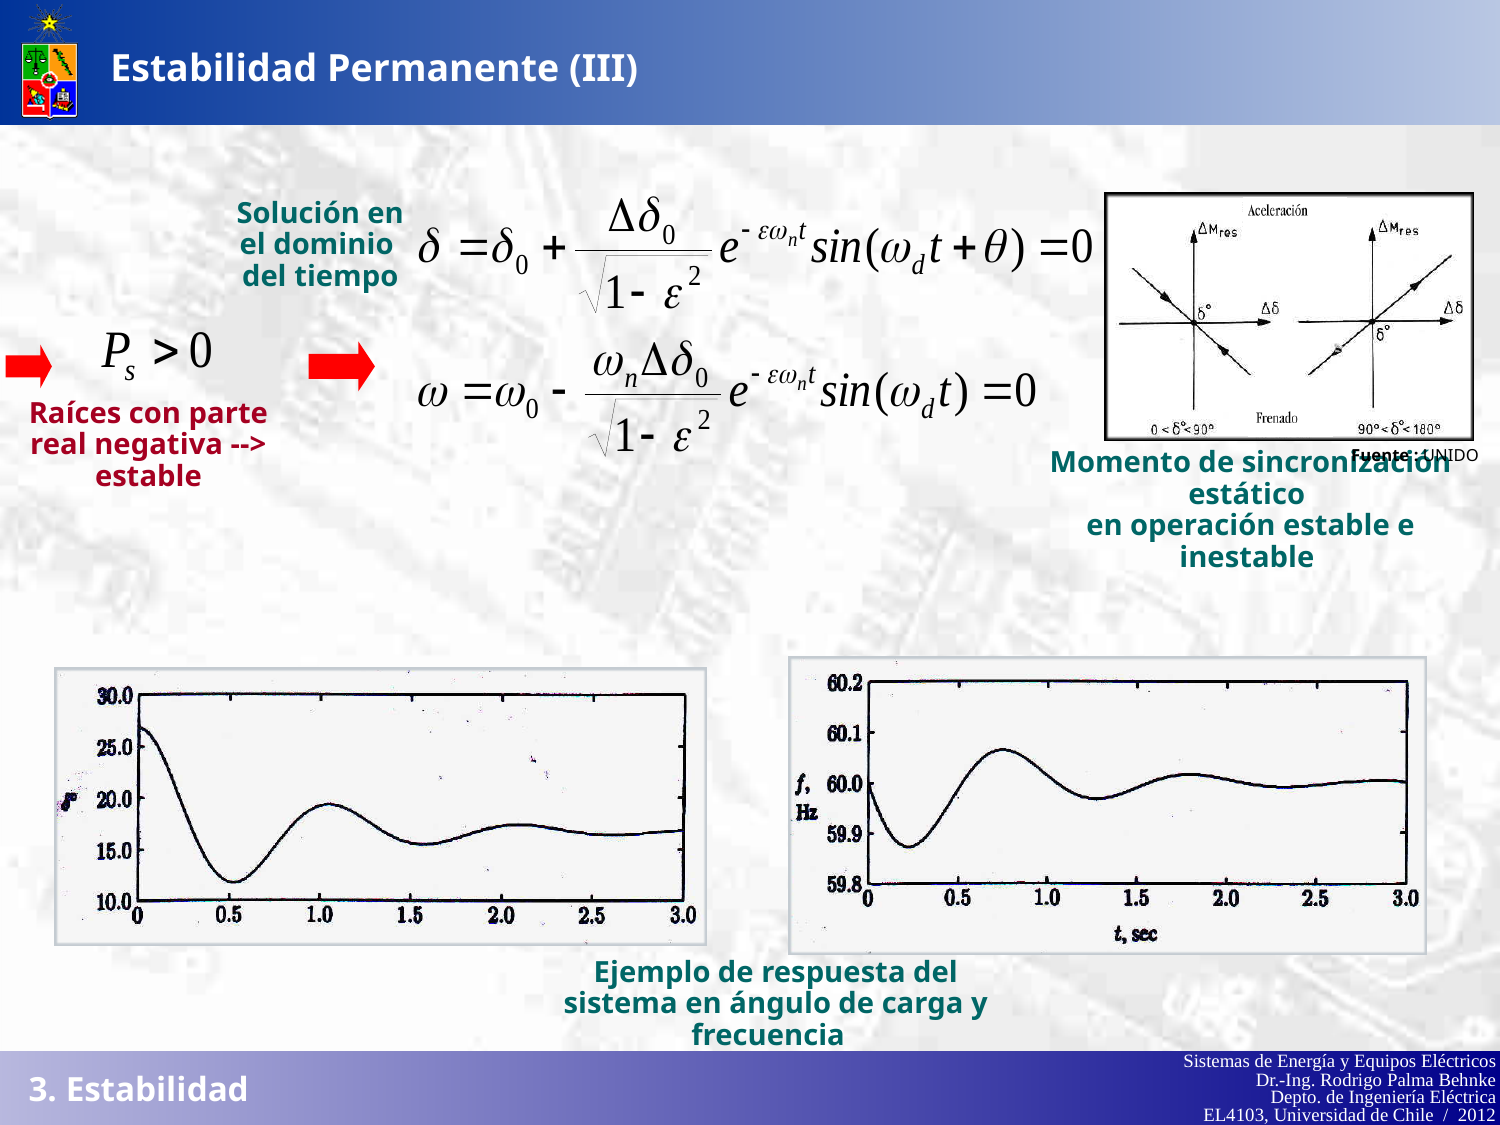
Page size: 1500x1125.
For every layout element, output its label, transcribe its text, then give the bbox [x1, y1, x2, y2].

text_box Estabilidad Permanente (III) [95, 36, 1365, 97]
text_box Solución en el dominio del tiempo [166, 190, 405, 300]
text_box Ejemplo de respuesta del sistema en ángulo de carga y frecuencia [526, 949, 1026, 1060]
picture [0, 125, 1500, 1051]
text_box [5, 344, 52, 389]
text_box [92, 315, 222, 395]
text_box Fuente : UNIDO [1336, 437, 1500, 473]
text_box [410, 184, 1101, 466]
text_box Raíces con parte real negativa --> estable [0, 390, 309, 500]
text_box [308, 341, 375, 392]
text_box 3. Estabilidad [13, 1071, 1283, 1115]
picture [10, 0, 89, 124]
text_box Momento de sincronización estático en operación estable e inestable [1001, 449, 1500, 581]
